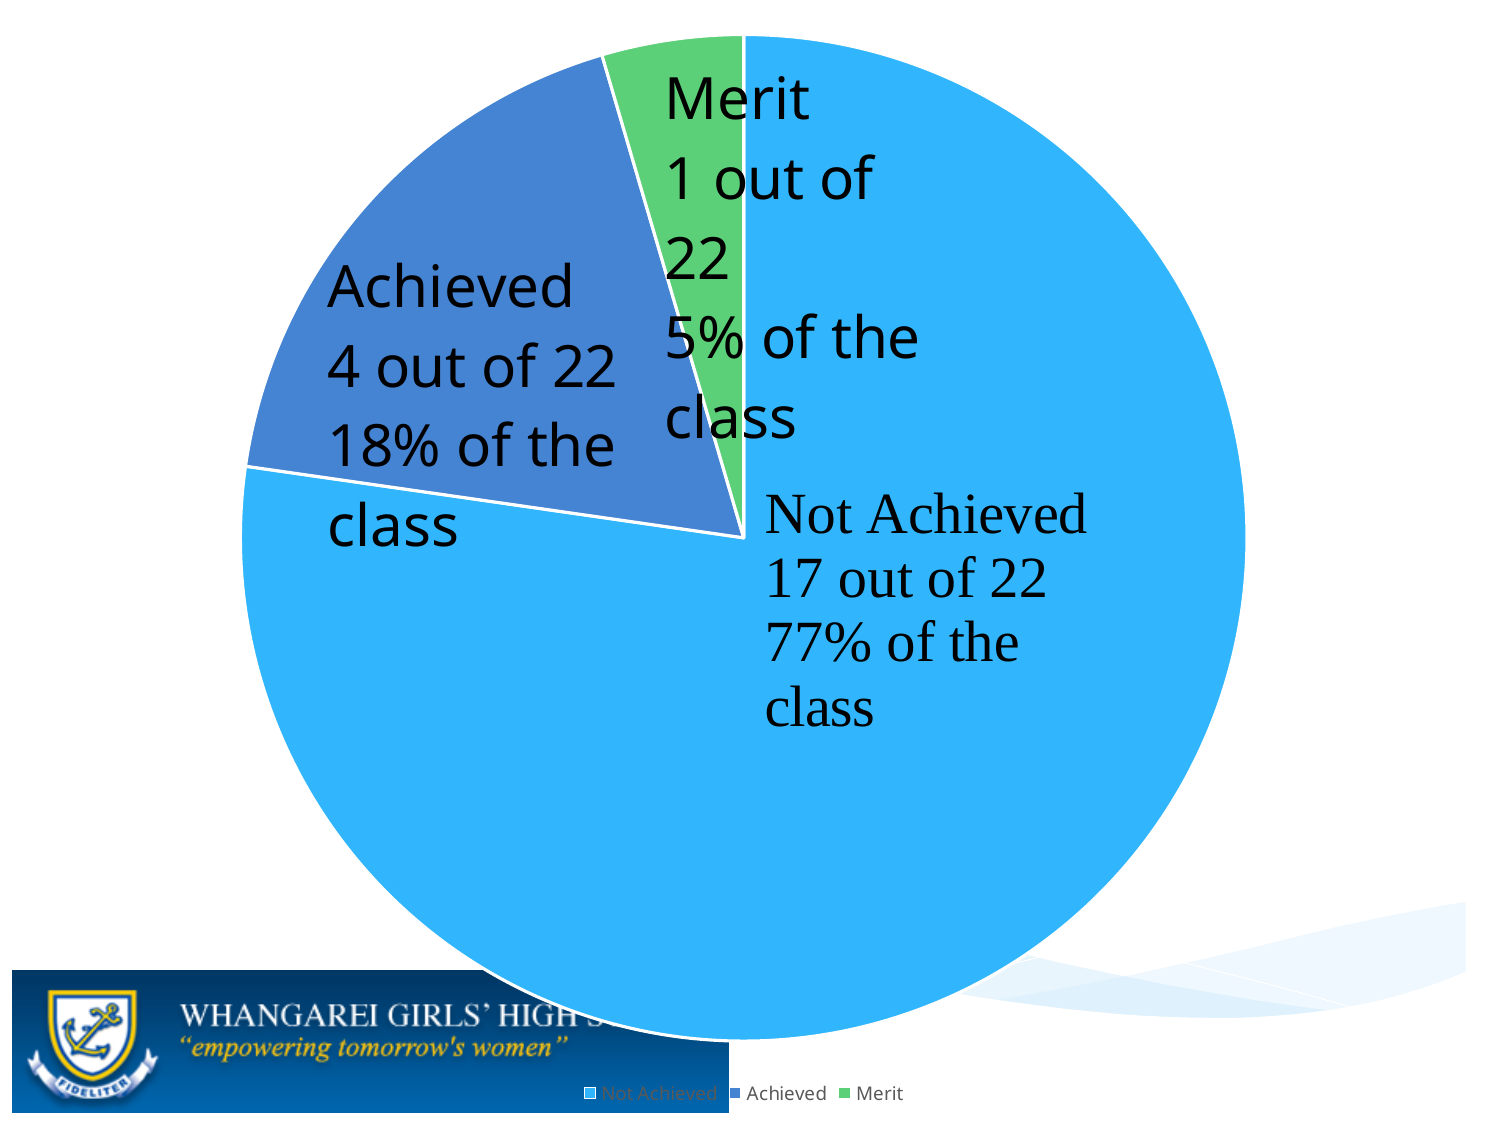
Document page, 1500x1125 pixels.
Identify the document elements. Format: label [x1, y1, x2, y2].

chart [12, 12, 1476, 1113]
